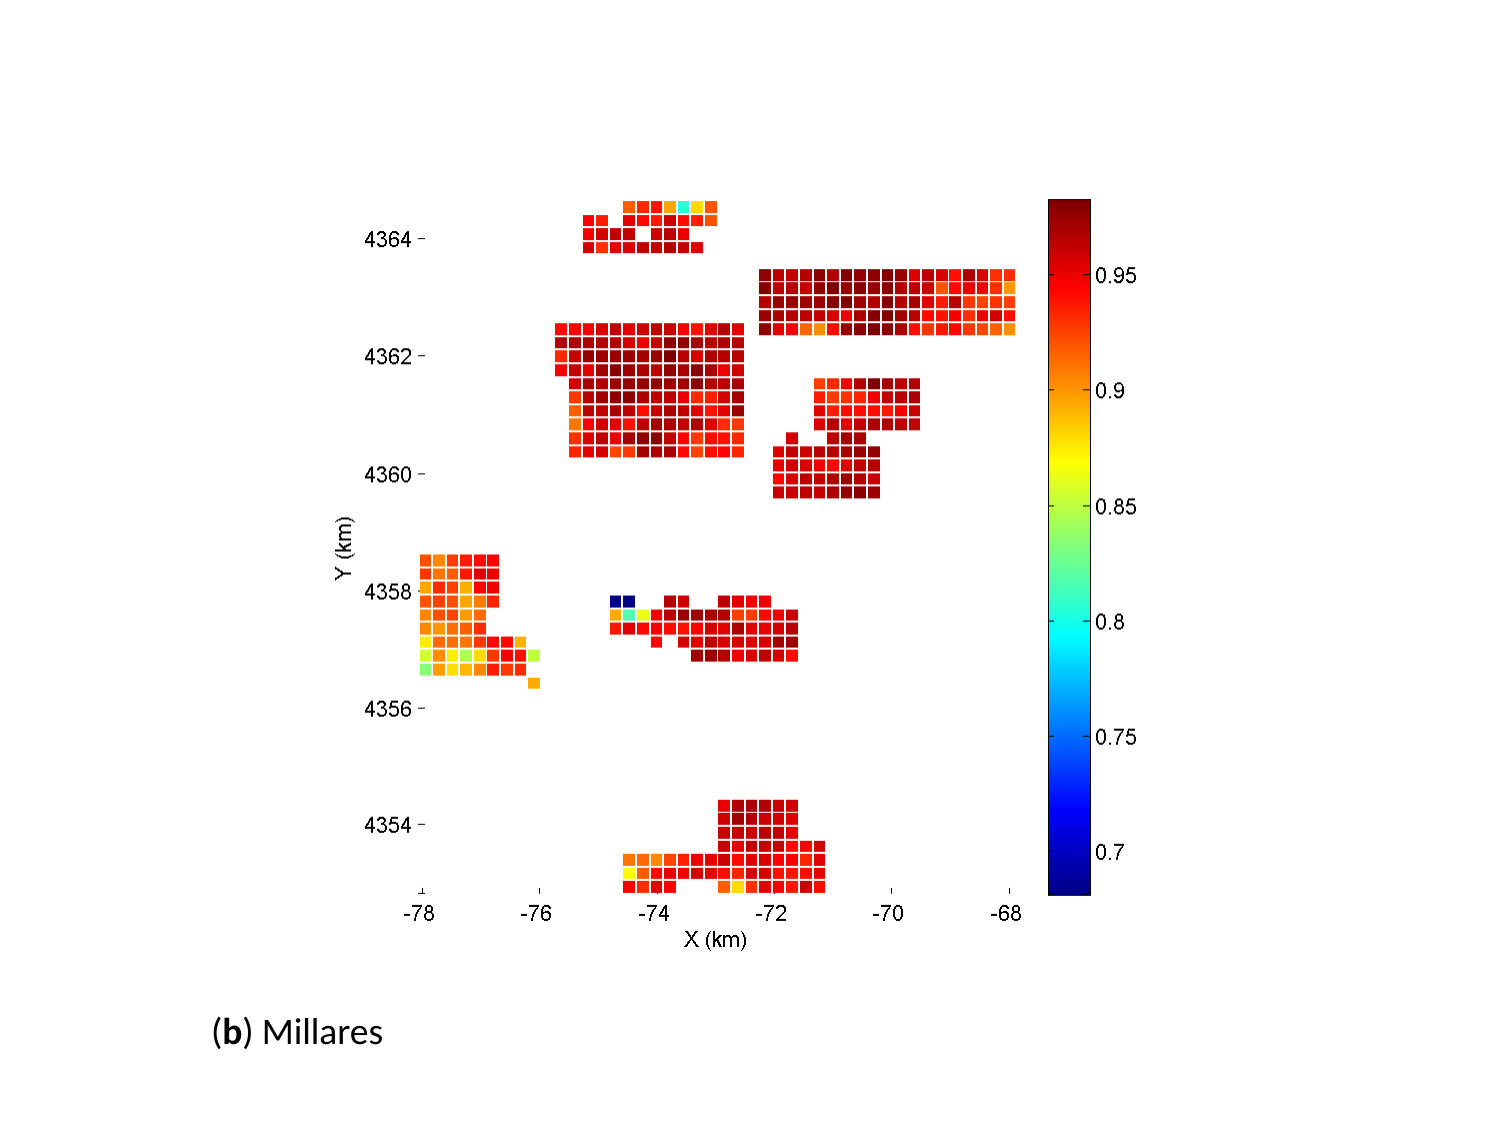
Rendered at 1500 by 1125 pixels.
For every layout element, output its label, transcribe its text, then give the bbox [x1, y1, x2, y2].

text_box (b) Millares [196, 999, 399, 1060]
picture [134, 136, 1366, 989]
